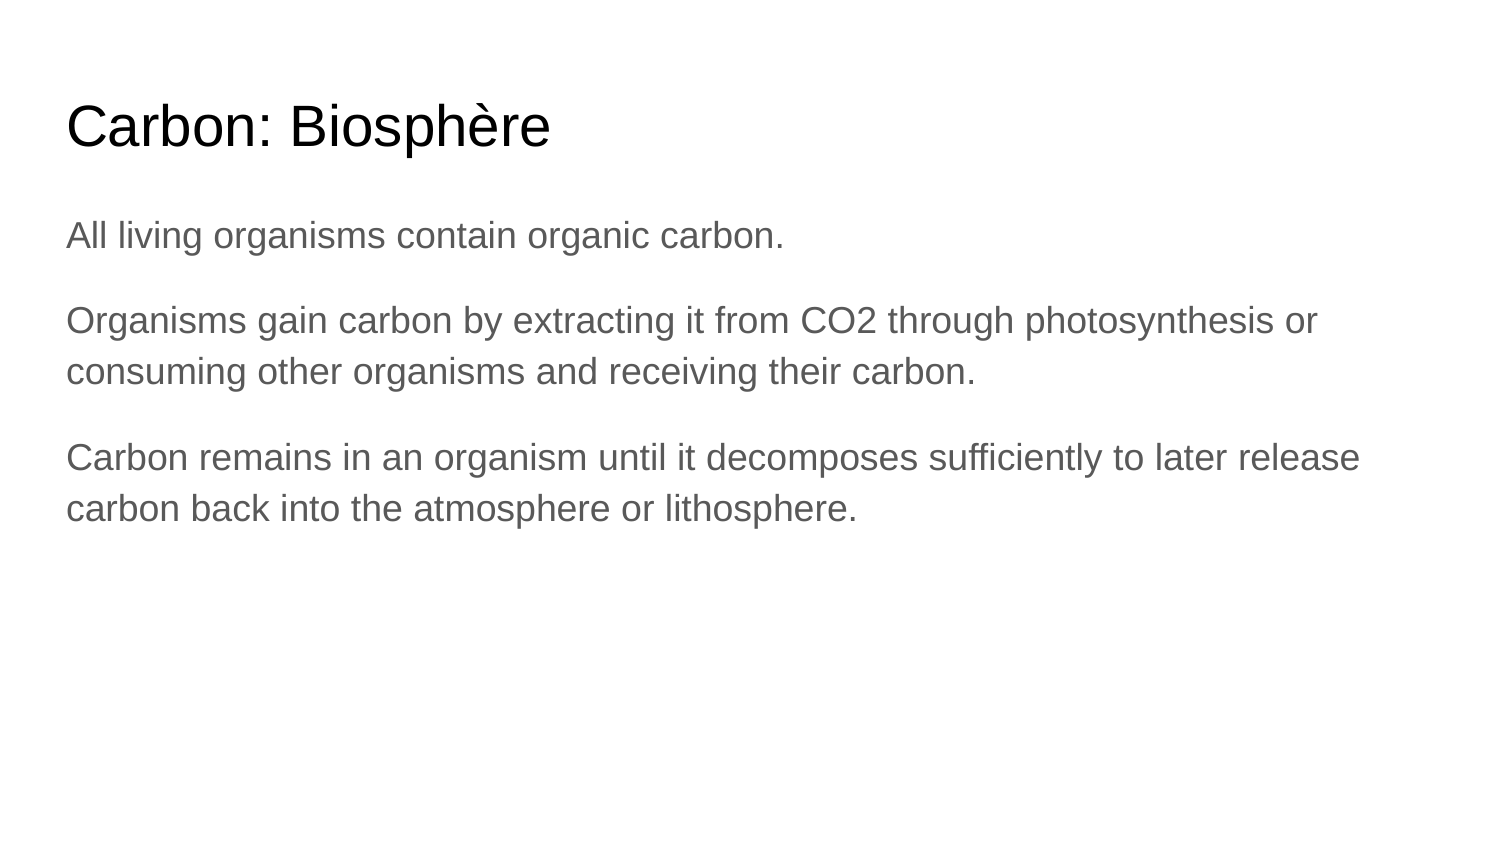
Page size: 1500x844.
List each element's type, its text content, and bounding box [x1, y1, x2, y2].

title Carbon: Biosphère [51, 72, 1449, 167]
list All living organisms contain organic carbon. Organisms gain carbon by extracting it from CO2 through photosynthesis or consuming other organisms and receiving their carbon. Carbon remains in an organism until it decomposes sufficiently to later release carbon back into the atmosphere or lithosphere. [51, 189, 1449, 750]
